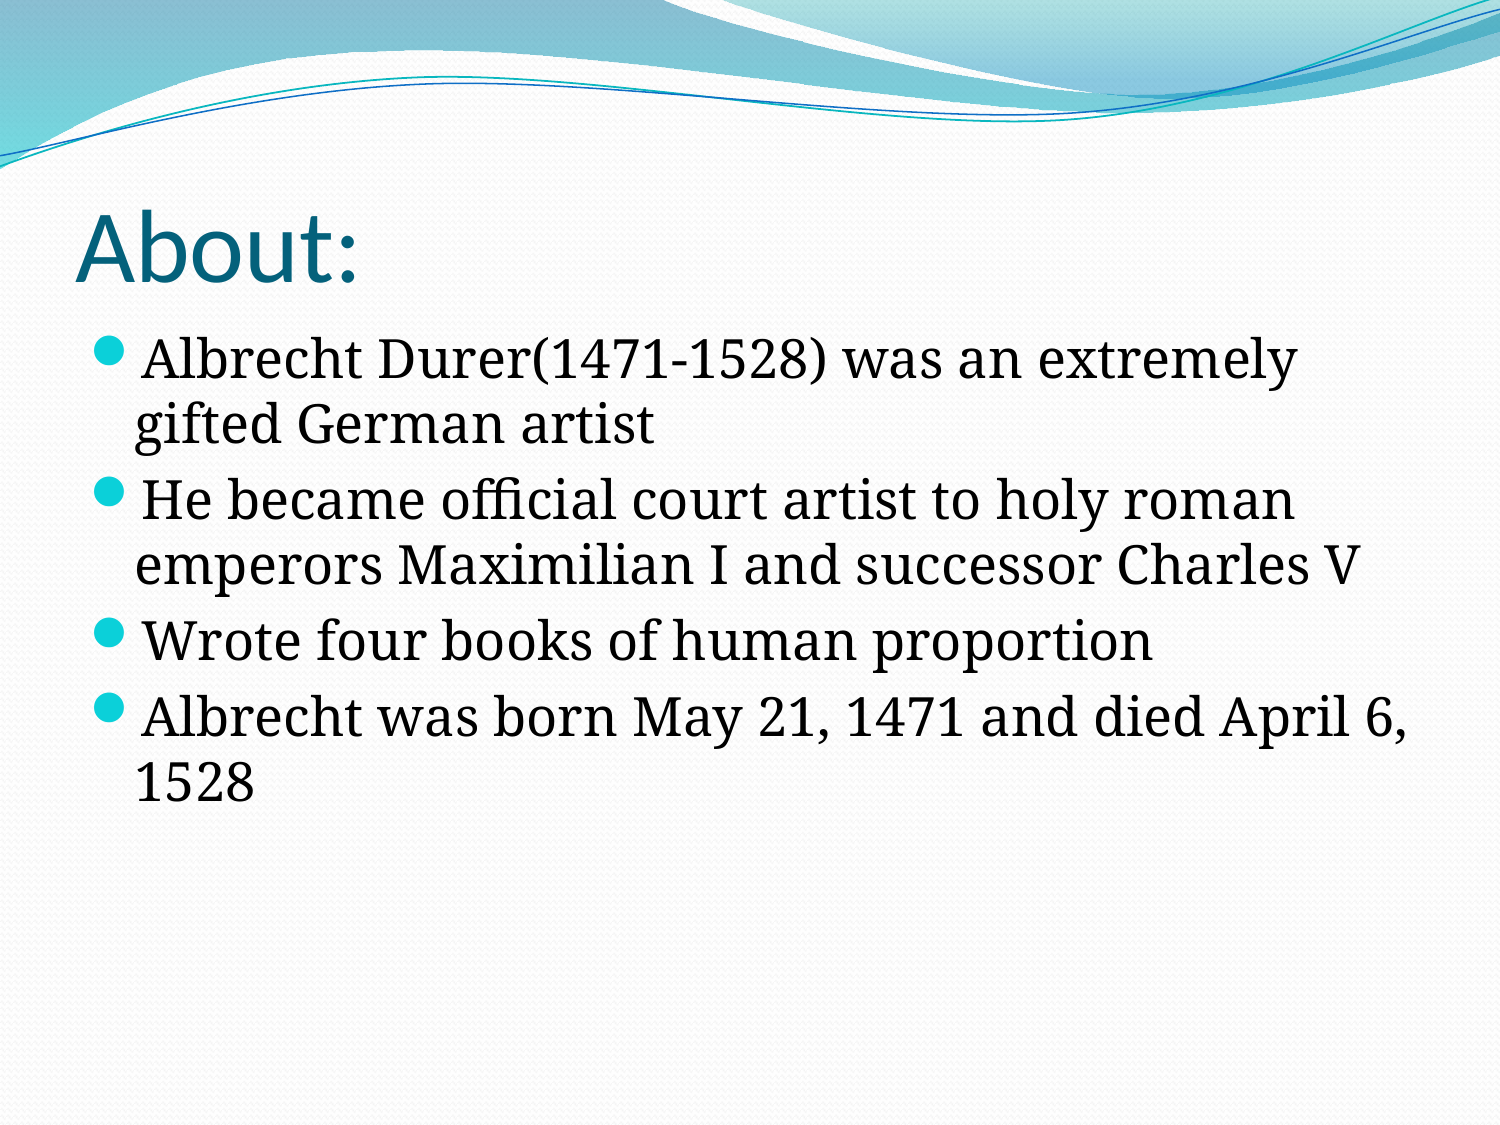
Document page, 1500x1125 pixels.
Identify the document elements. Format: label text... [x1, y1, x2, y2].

list Albrecht Durer(1471-1528) was an extremely gifted German artist He became official court artist to holy roman emperors Maximilian I and successor Charles V Wrote four books of human proportion Albrecht was born May 21, 1471 and died April 6, 1528 [75, 317, 1425, 1038]
title About: [75, 115, 1425, 303]
